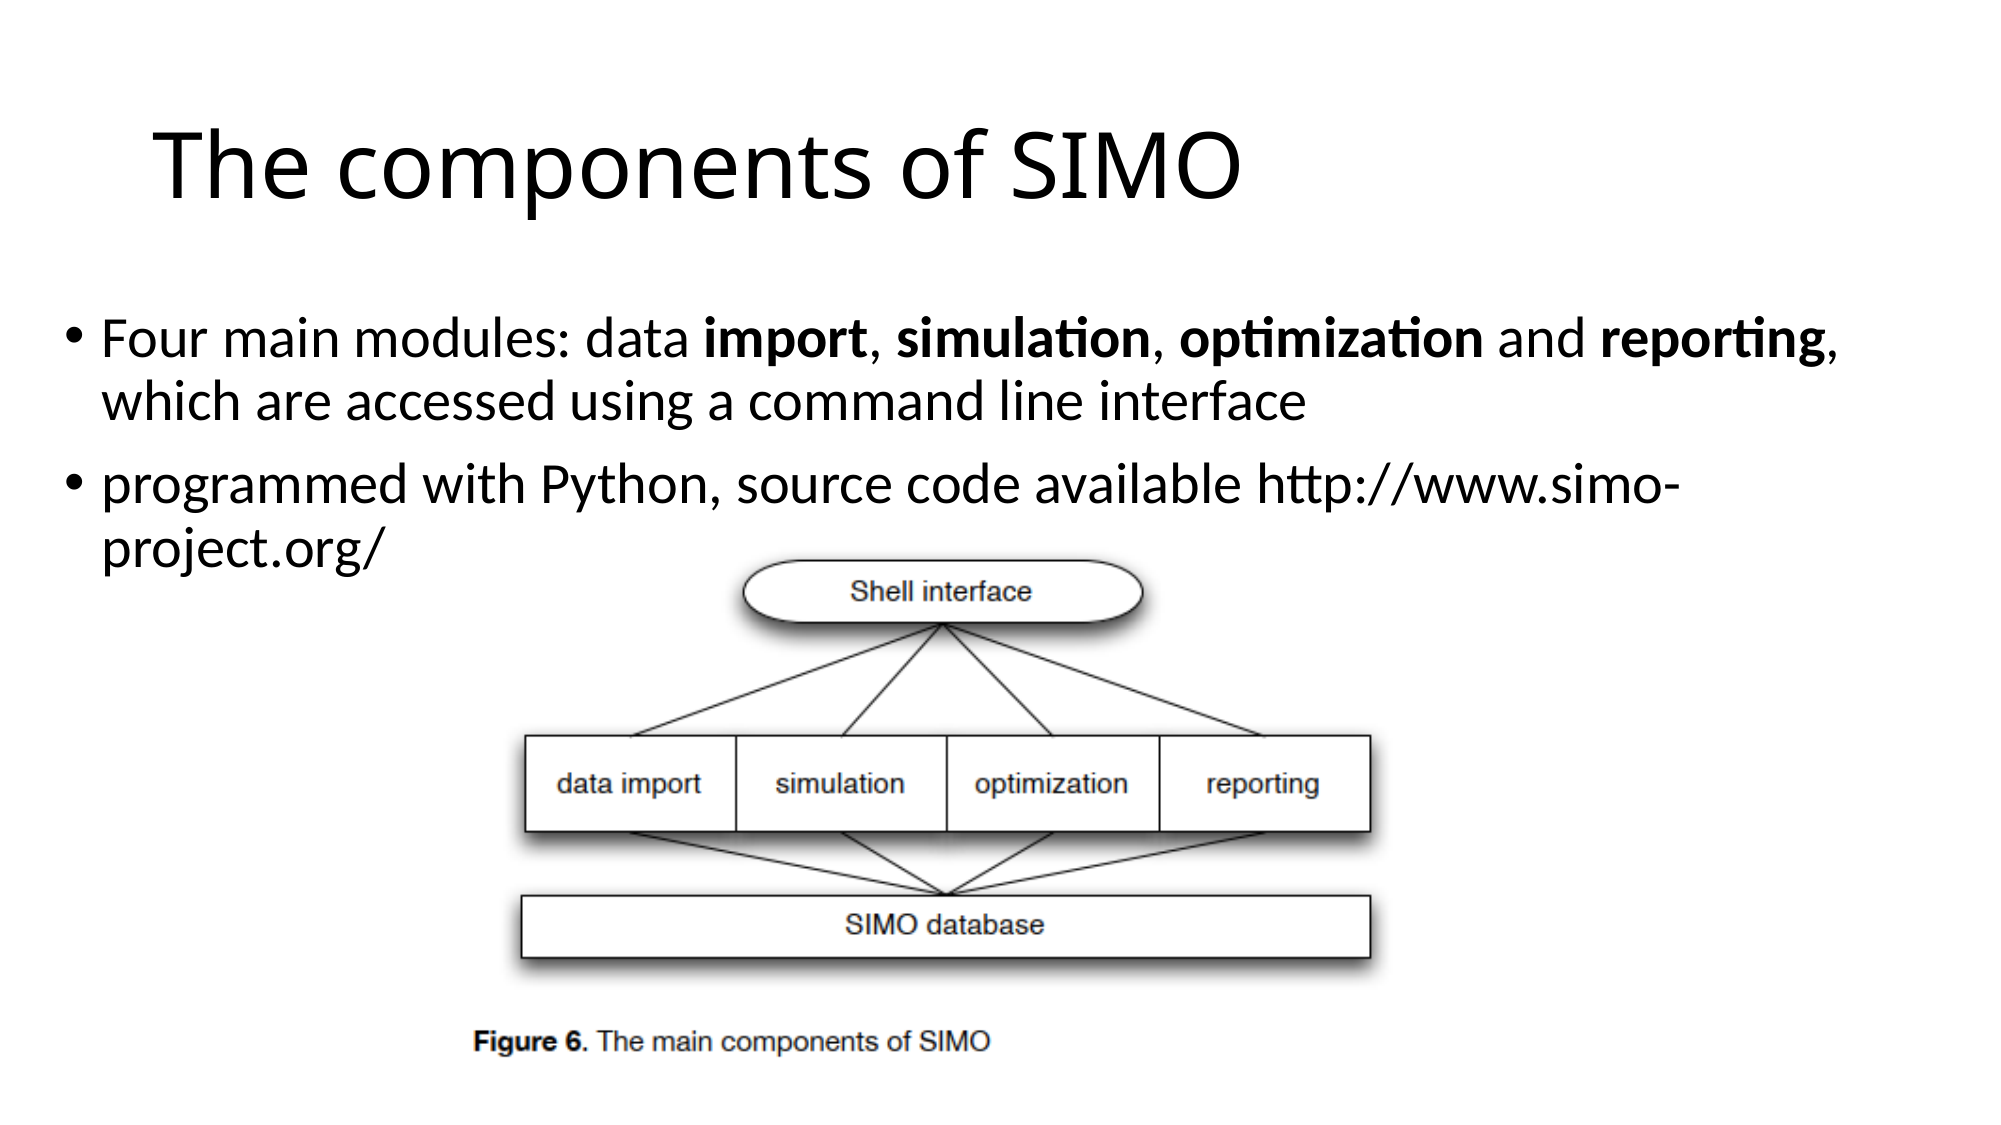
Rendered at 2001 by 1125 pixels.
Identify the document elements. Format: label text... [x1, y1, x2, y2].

list Four main modules: data import, simulation, optimization and reporting, which are accessed using a command line interface programmed with Python, source code available http://www.simo-project.org/ [49, 299, 1863, 1014]
picture [442, 513, 1400, 1076]
title The components of SIMO [137, 59, 1863, 278]
